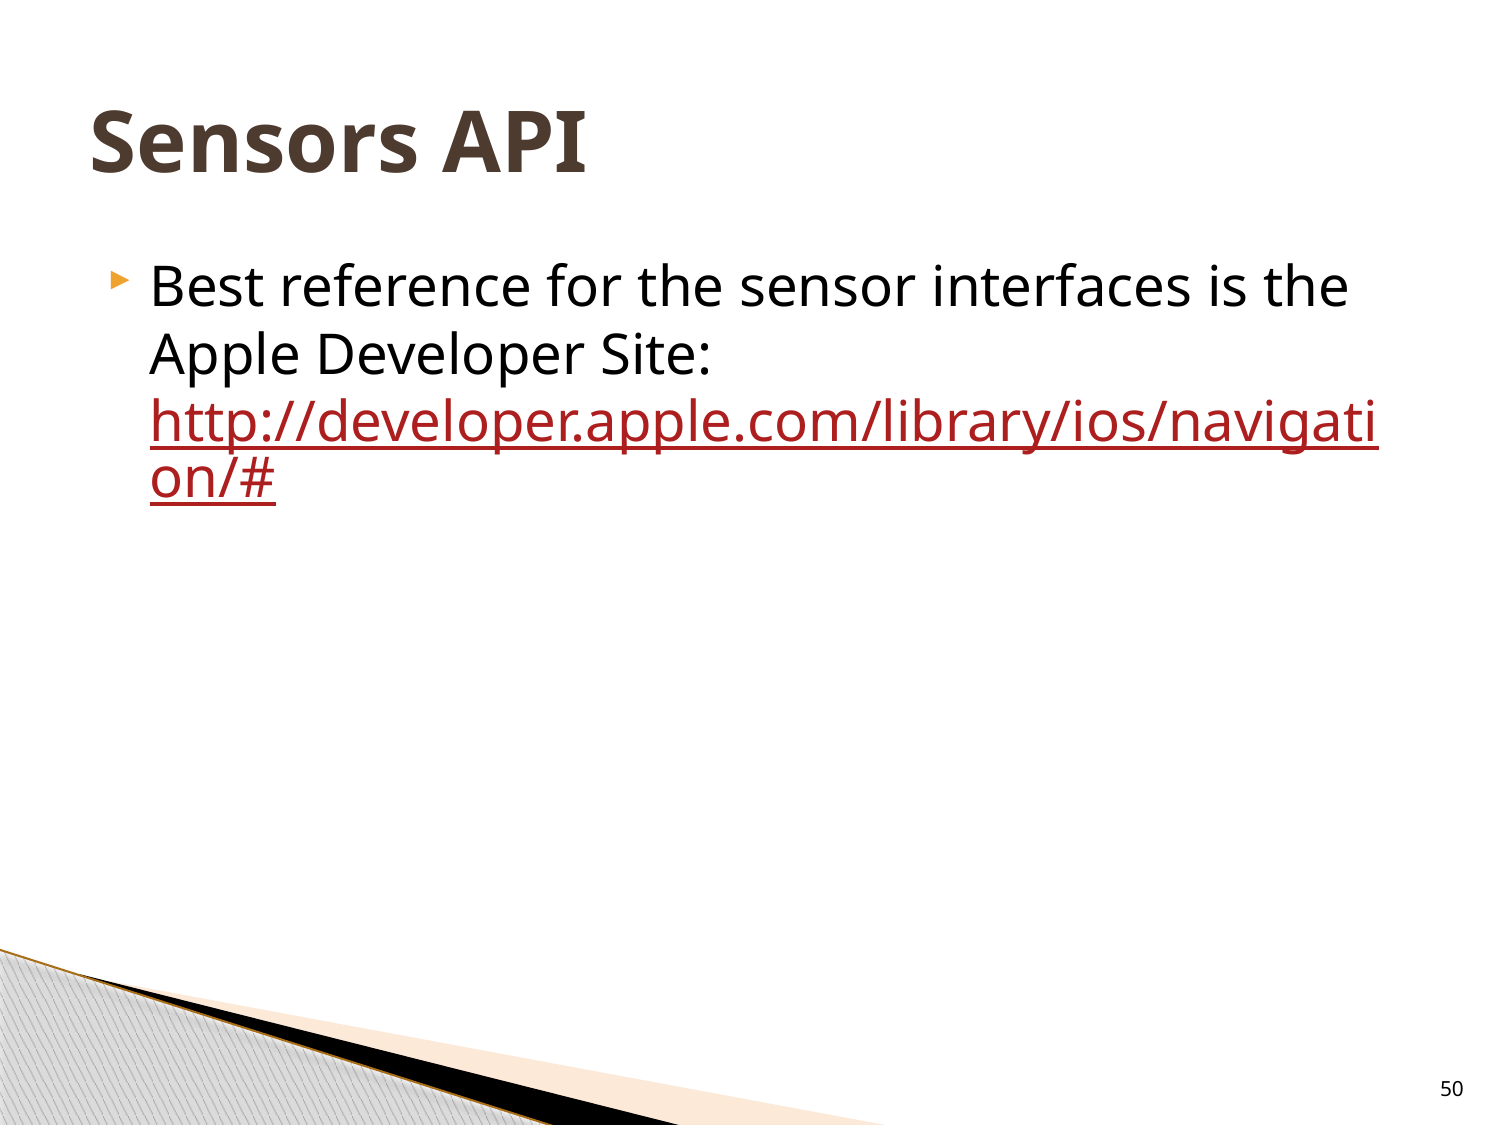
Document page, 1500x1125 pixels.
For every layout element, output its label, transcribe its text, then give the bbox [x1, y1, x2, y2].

slide_number 50 [1418, 1051, 1479, 1112]
list Best reference for the sensor interfaces is the Apple Developer Site: http://developer.apple.com/library/ios/navigation/# [75, 243, 1425, 986]
title Sensors API [75, 45, 1425, 233]
